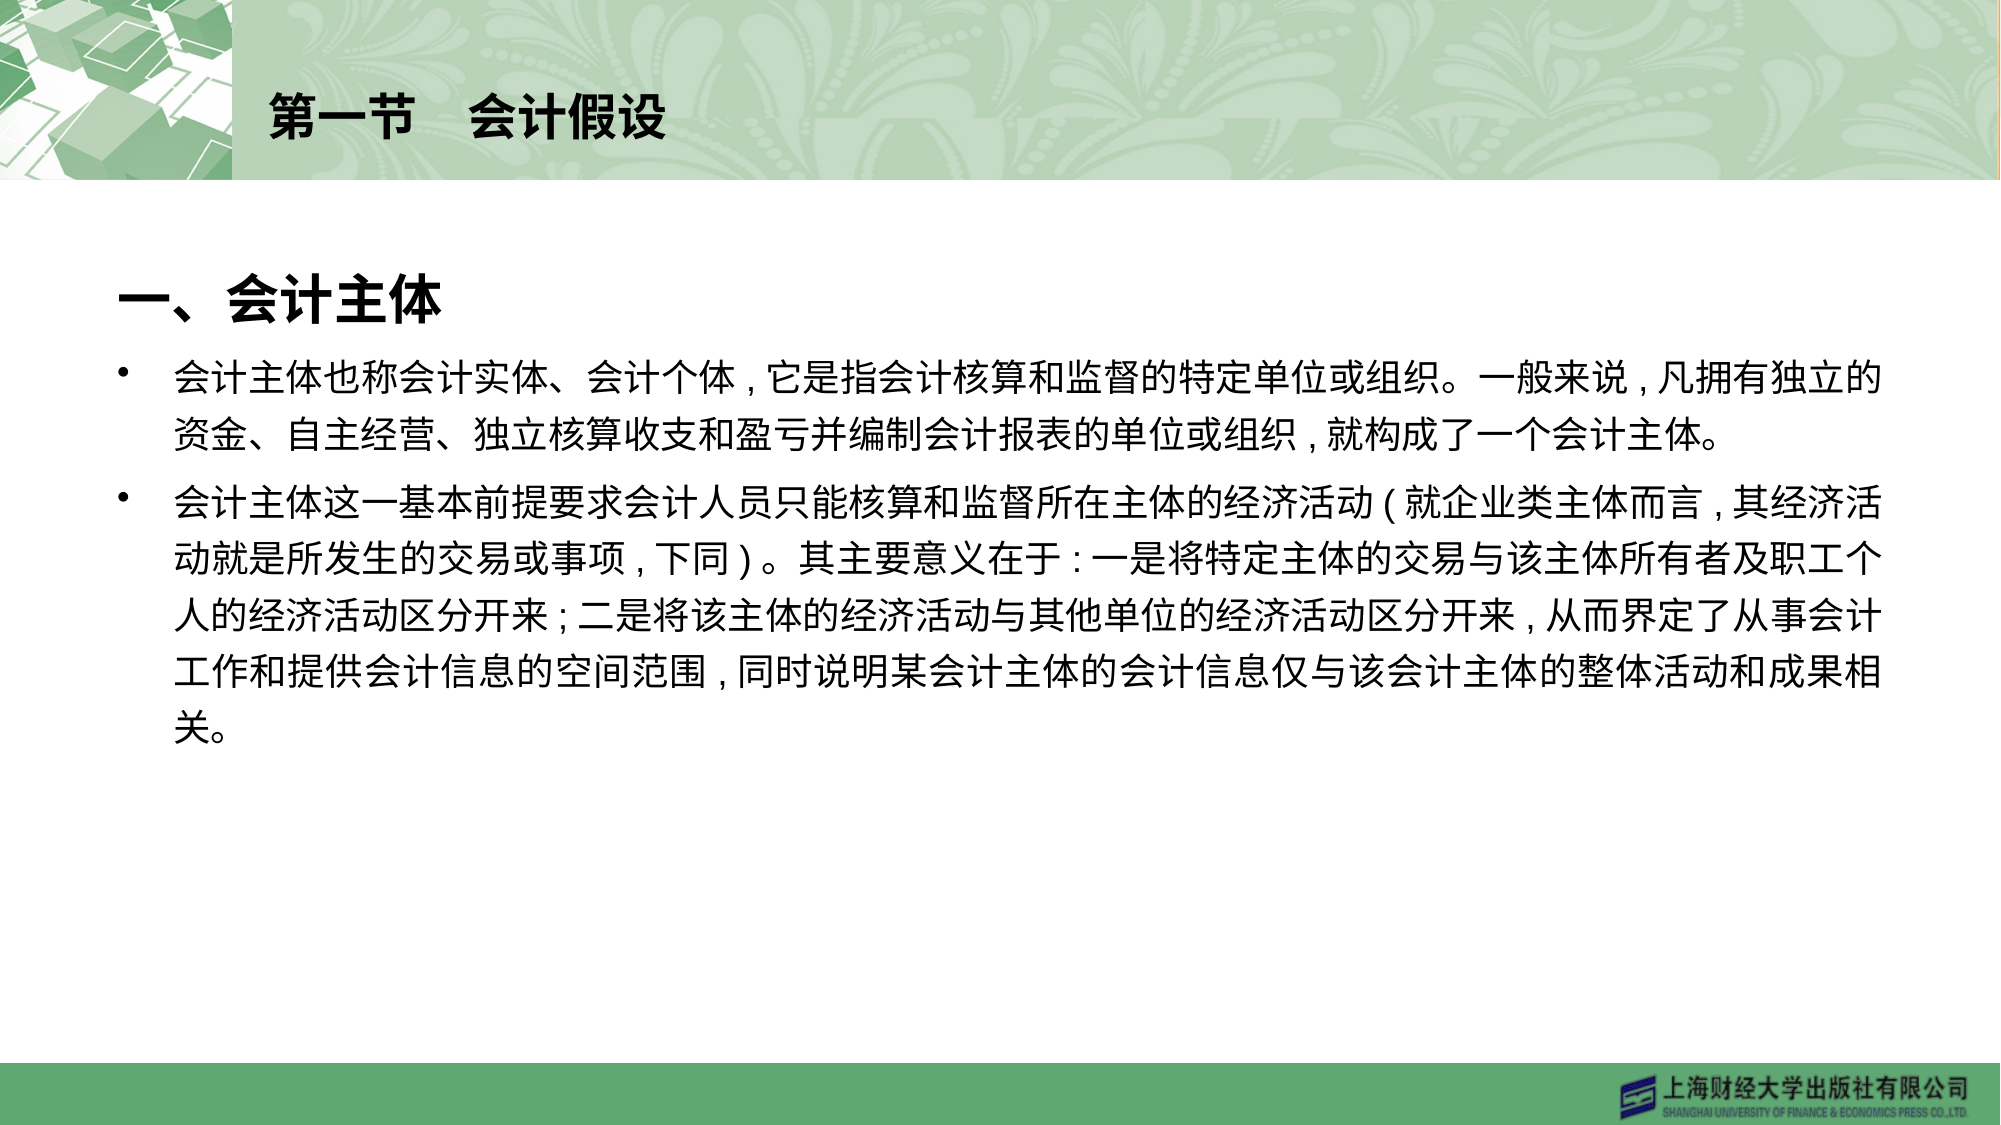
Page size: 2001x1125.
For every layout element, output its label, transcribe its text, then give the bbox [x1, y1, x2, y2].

picture [0, 0, 2001, 1125]
list 一、会计主体 会计主体也称会计实体、会计个体,它是指会计核算和监督的特定单位或组织。一般来说,凡拥有独立的资金、自主经营、独立核算收支和盈亏并编制会计报表的单位或组织,就构成了一个会计主体。 会计主体这一基本前提要求会计人员只能核算和监督所在主体的经济活动(就企业类主体而言,其经济活动就是所发生的交易或事项,下同)。其主要意义在于:一是将特定主体的交易与该主体所有者及职工个人的经济活动区分开来;二是将该主体的经济活动与其他单位的经济活动区分开来,从而界定了从事会计工作和提供会计信息的空间范围,同时说明某会计主体的会计信息仅与该会计主体的整体活动和成果相关。 [102, 241, 1898, 1065]
title 第一节 会计假设 [252, 64, 1609, 168]
